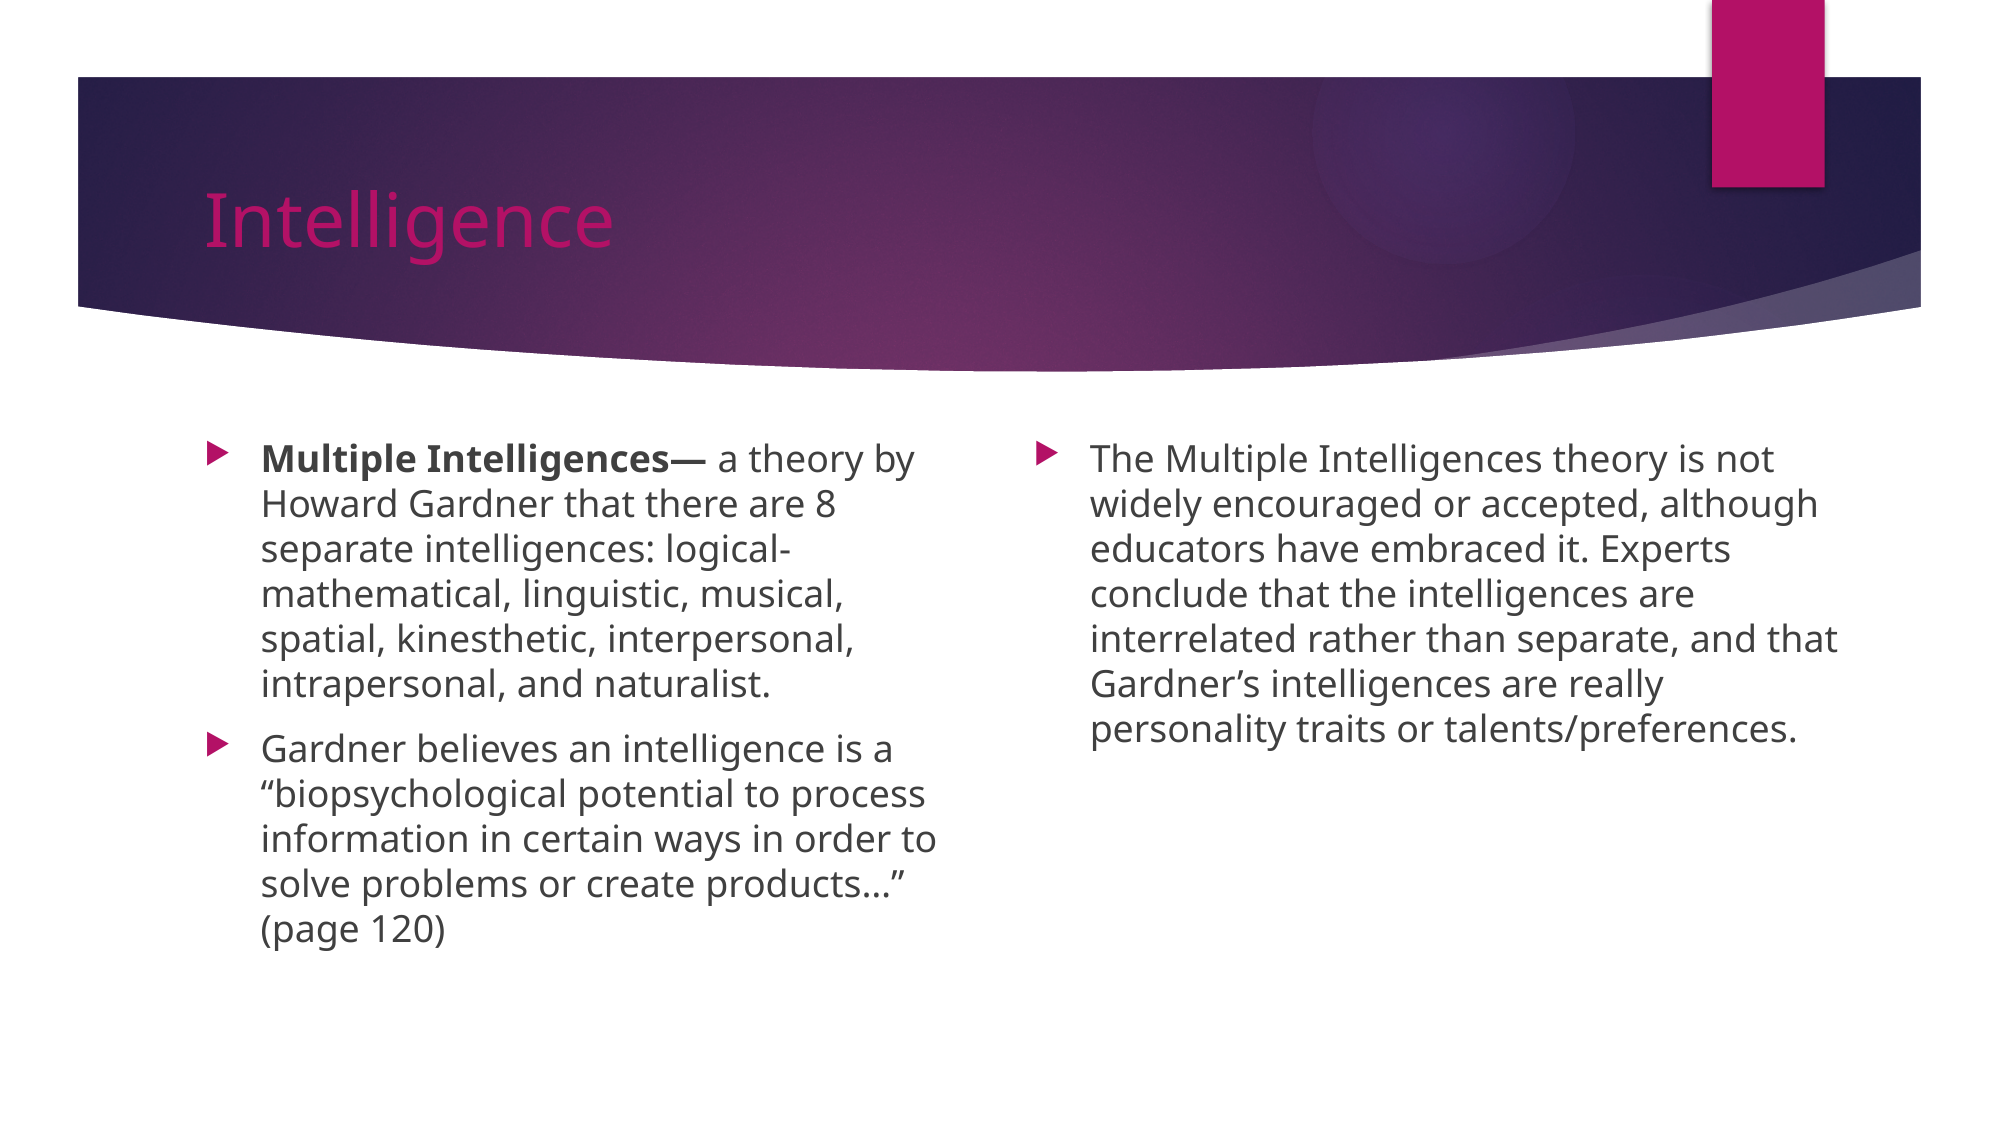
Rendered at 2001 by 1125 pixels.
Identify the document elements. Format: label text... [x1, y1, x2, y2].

list The Multiple Intelligences theory is not widely encouraged or accepted, although educators have embraced it. Experts conclude that the intelligences are interrelated rather than separate, and that Gardner’s intelligences are really personality traits or talents/preferences. [1018, 427, 1855, 1065]
list Multiple Intelligences— a theory by Howard Gardner that there are 8 separate intelligences: logical-mathematical, linguistic, musical, spatial, kinesthetic, interpersonal, intrapersonal, and naturalist. Gardner believes an intelligence is a “biopsychological potential to process information in certain ways in order to solve problems or create products…” (page 120) [189, 427, 981, 1025]
title Intelligence [189, 159, 1627, 276]
